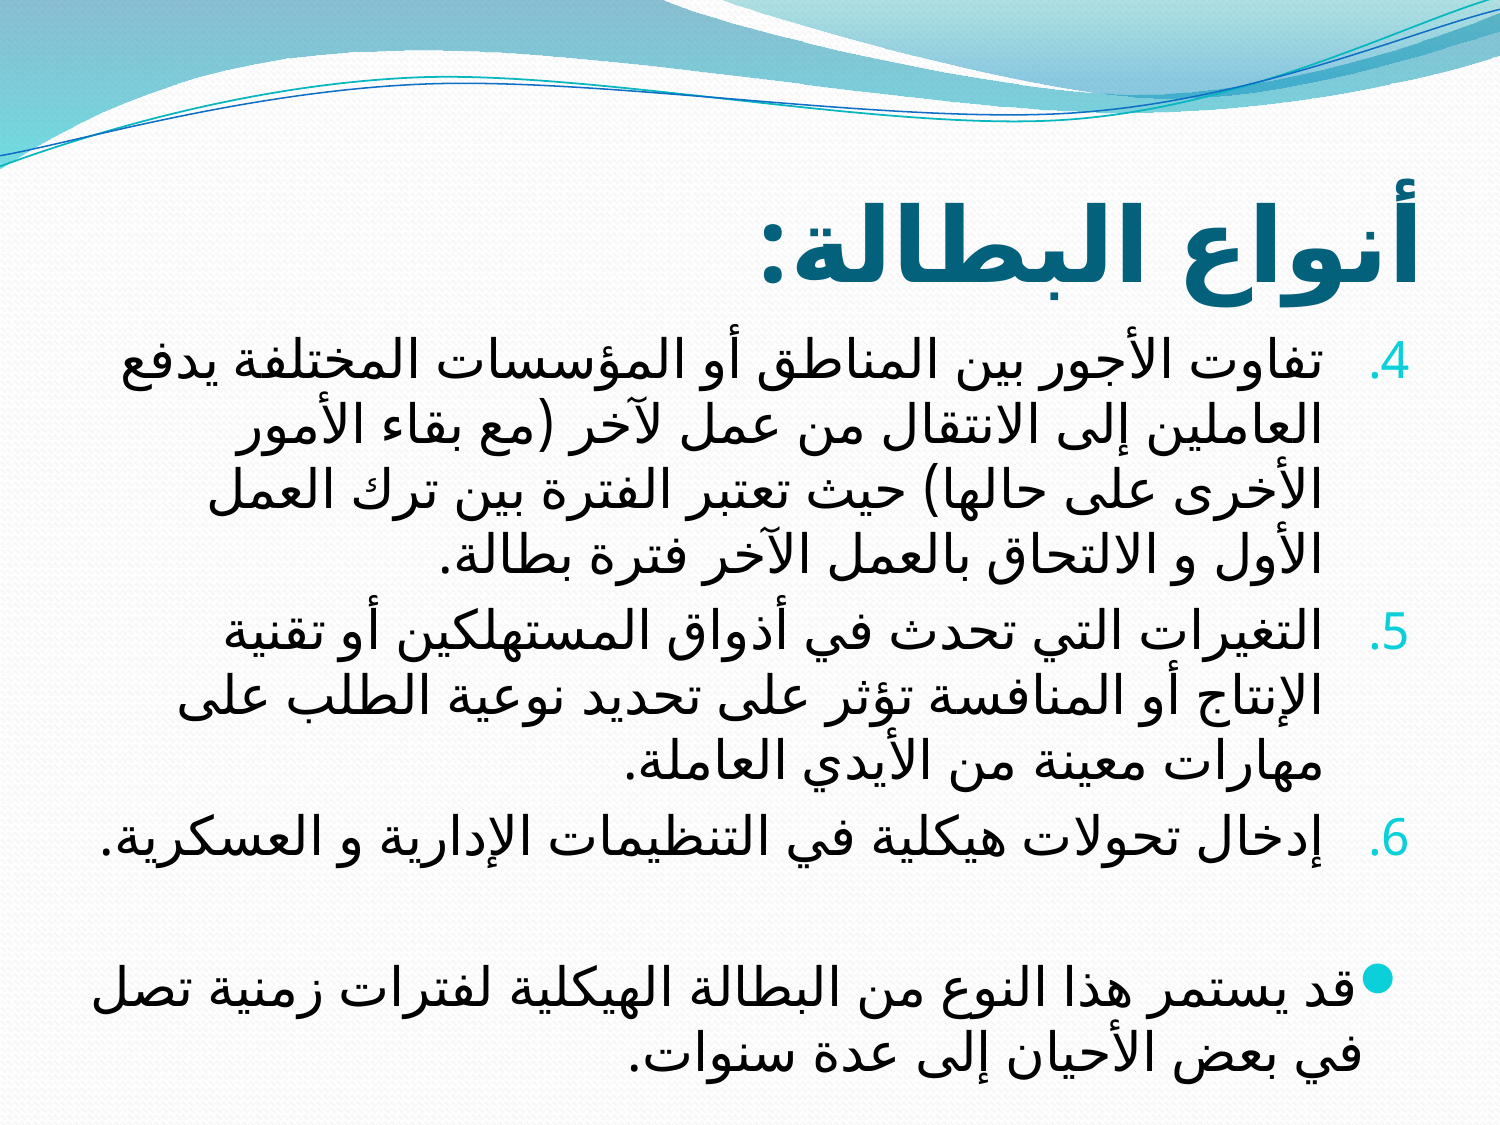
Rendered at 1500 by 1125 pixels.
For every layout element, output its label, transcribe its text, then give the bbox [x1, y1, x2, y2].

list تفاوت الأجور بين المناطق أو المؤسسات المختلفة يدفع العاملين إلى الانتقال من عمل لآخر (مع بقاء الأمور الأخرى على حالها) حيث تعتبر الفترة بين ترك العمل الأول و الالتحاق بالعمل الآخر فترة بطالة. التغيرات التي تحدث في أذواق المستهلكين أو تقنية الإنتاج أو المنافسة تؤثر على تحديد نوعية الطلب على مهارات معينة من الأيدي العاملة. إدخال تحولات هيكلية في التنظيمات الإدارية و العسكرية. قد يستمر هذا النوع من البطالة الهيكلية لفترات زمنية تصل في بعض الأحيان إلى عدة سنوات. [75, 317, 1425, 1038]
title أنواع البطالة: [75, 115, 1425, 303]
footer [437, 1042, 988, 1103]
